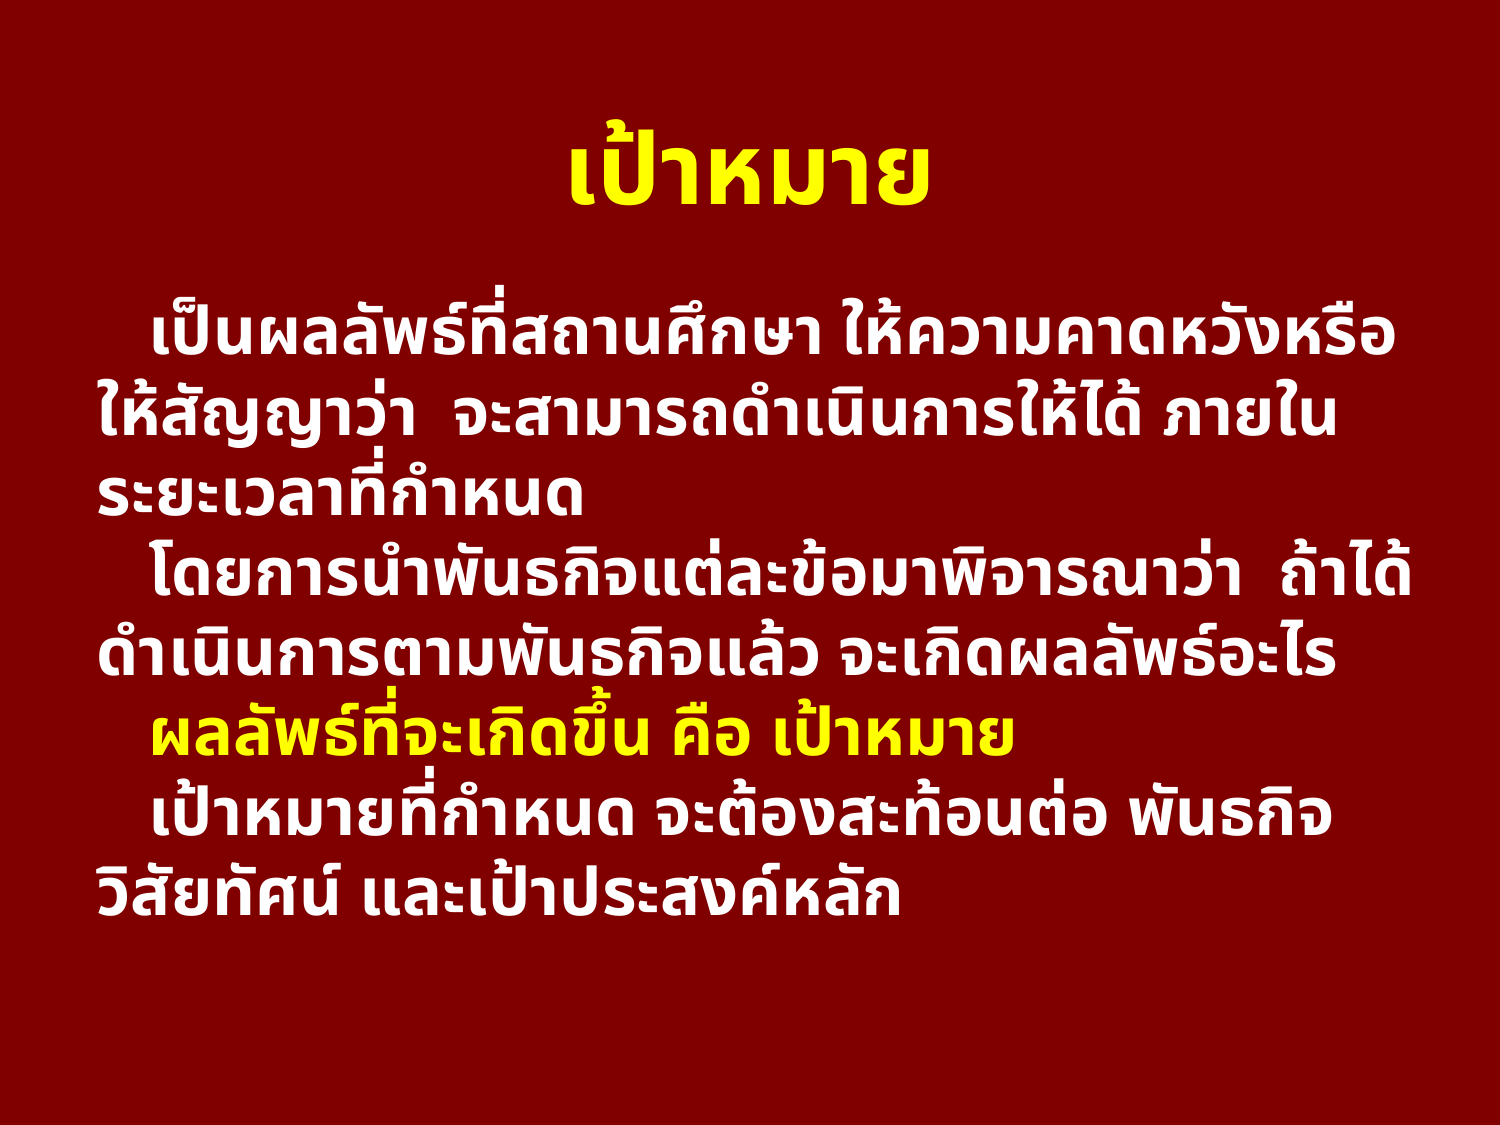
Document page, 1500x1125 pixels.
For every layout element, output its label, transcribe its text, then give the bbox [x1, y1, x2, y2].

text_box เป้าหมาย [74, 70, 1425, 258]
text_box เป็นผลลัพธ์ที่สถานศึกษา ให้ความคาดหวังหรือให้สัญญาว่า จะสามารถดำเนินการให้ได้ ภายในระยะเวลาที่กำหนด โดยการนำพันธกิจแต่ละข้อมาพิจารณาว่า ถ้าได้ดำเนินการตามพันธกิจแล้ว จะเกิดผลลัพธ์อะไร ผลลัพธ์ที่จะเกิดขึ้น คือ เป้าหมาย เป้าหมายที่กำหนด จะต้องสะท้อนต่อ พันธกิจ วิสัยทัศน์ และเป้าประสงค์หลัก [81, 187, 1432, 996]
